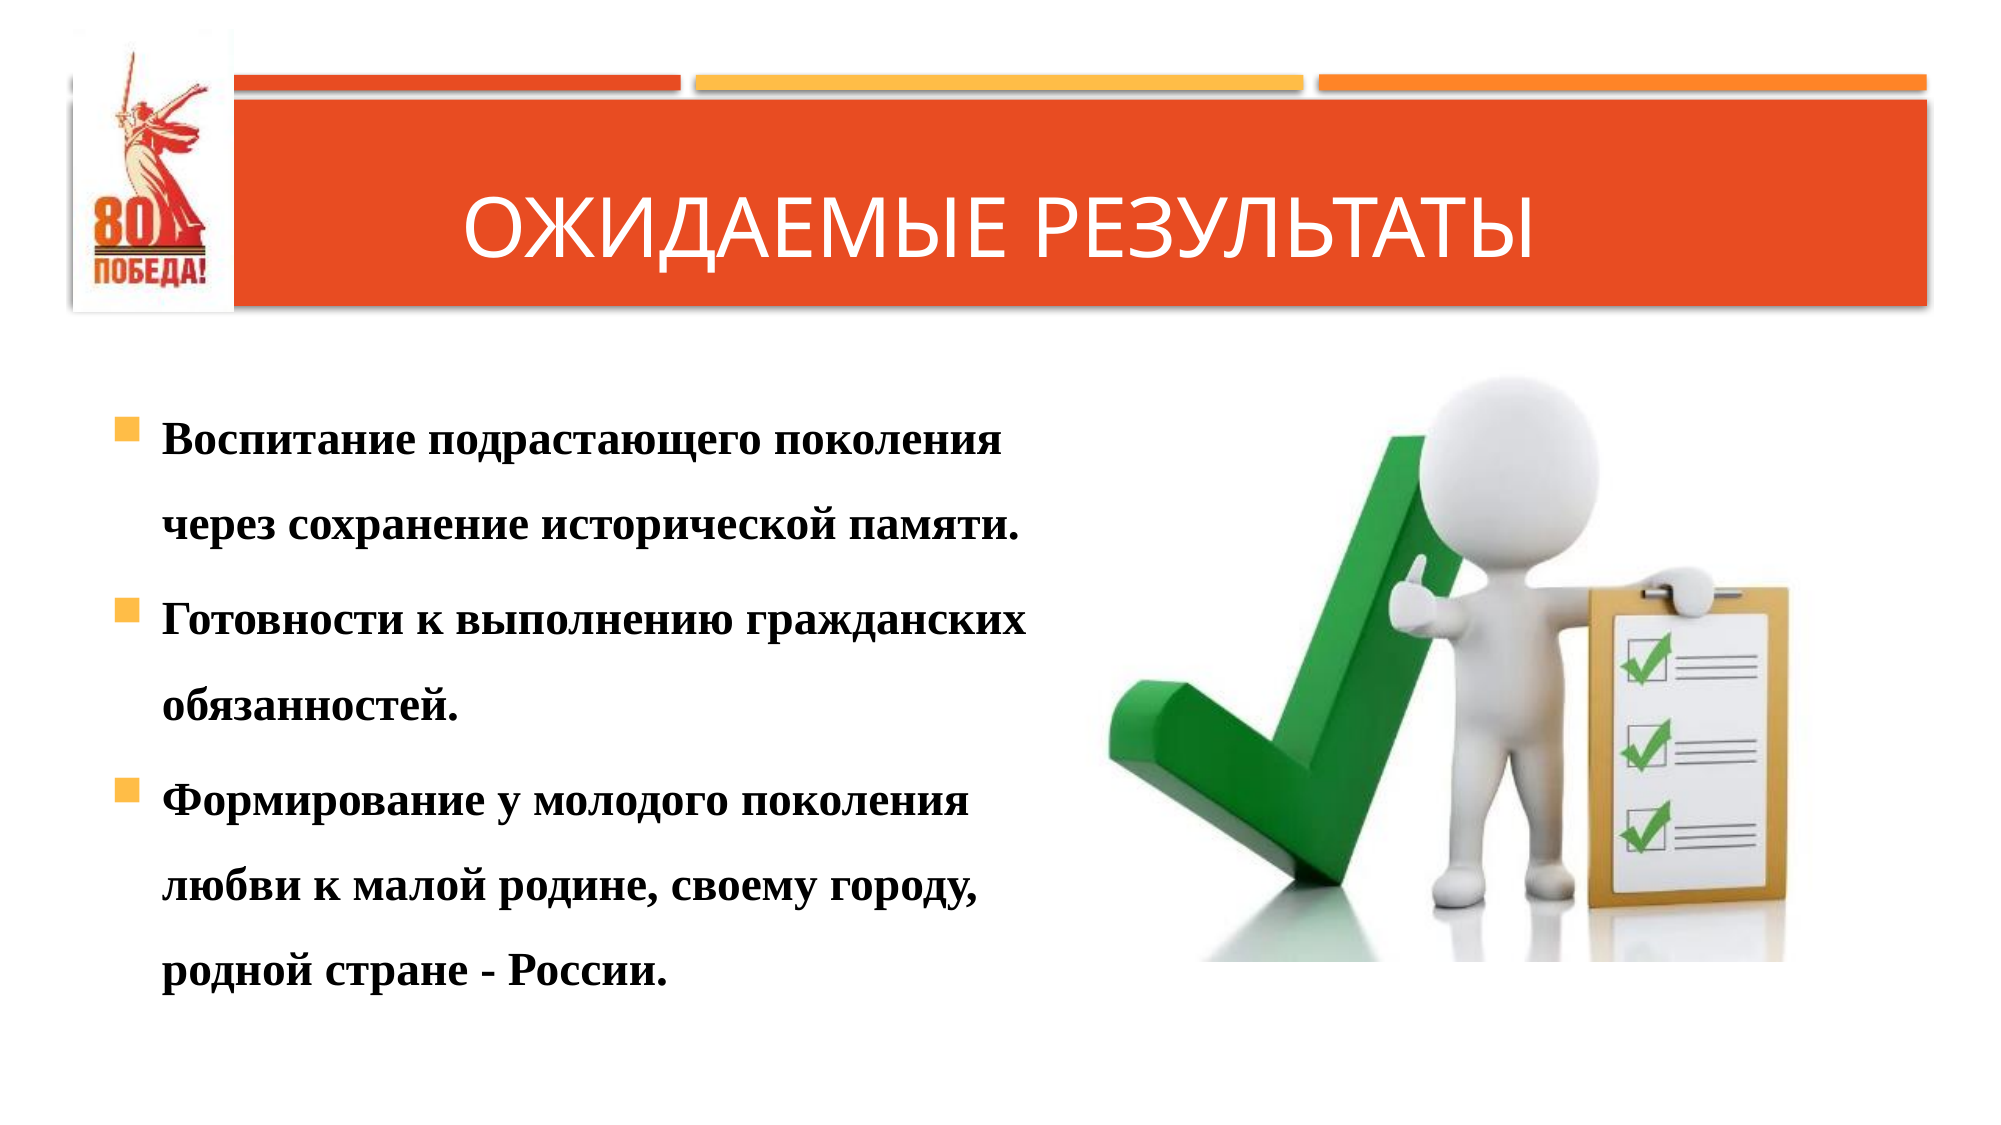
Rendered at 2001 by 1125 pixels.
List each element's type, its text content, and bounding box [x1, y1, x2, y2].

list Воспитание подрастающего поколения через сохранение исторической памяти. Готовности к выполнению гражданских обязанностей. Формирование у молодого поколения любви к малой родине, своему городу, родной стране - России. [95, 365, 1053, 1078]
title ОЖИДАЕМЫЕ РЕЗУЛЬТАТЫ [242, 119, 1905, 282]
picture [73, 29, 235, 312]
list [1061, 364, 1858, 962]
